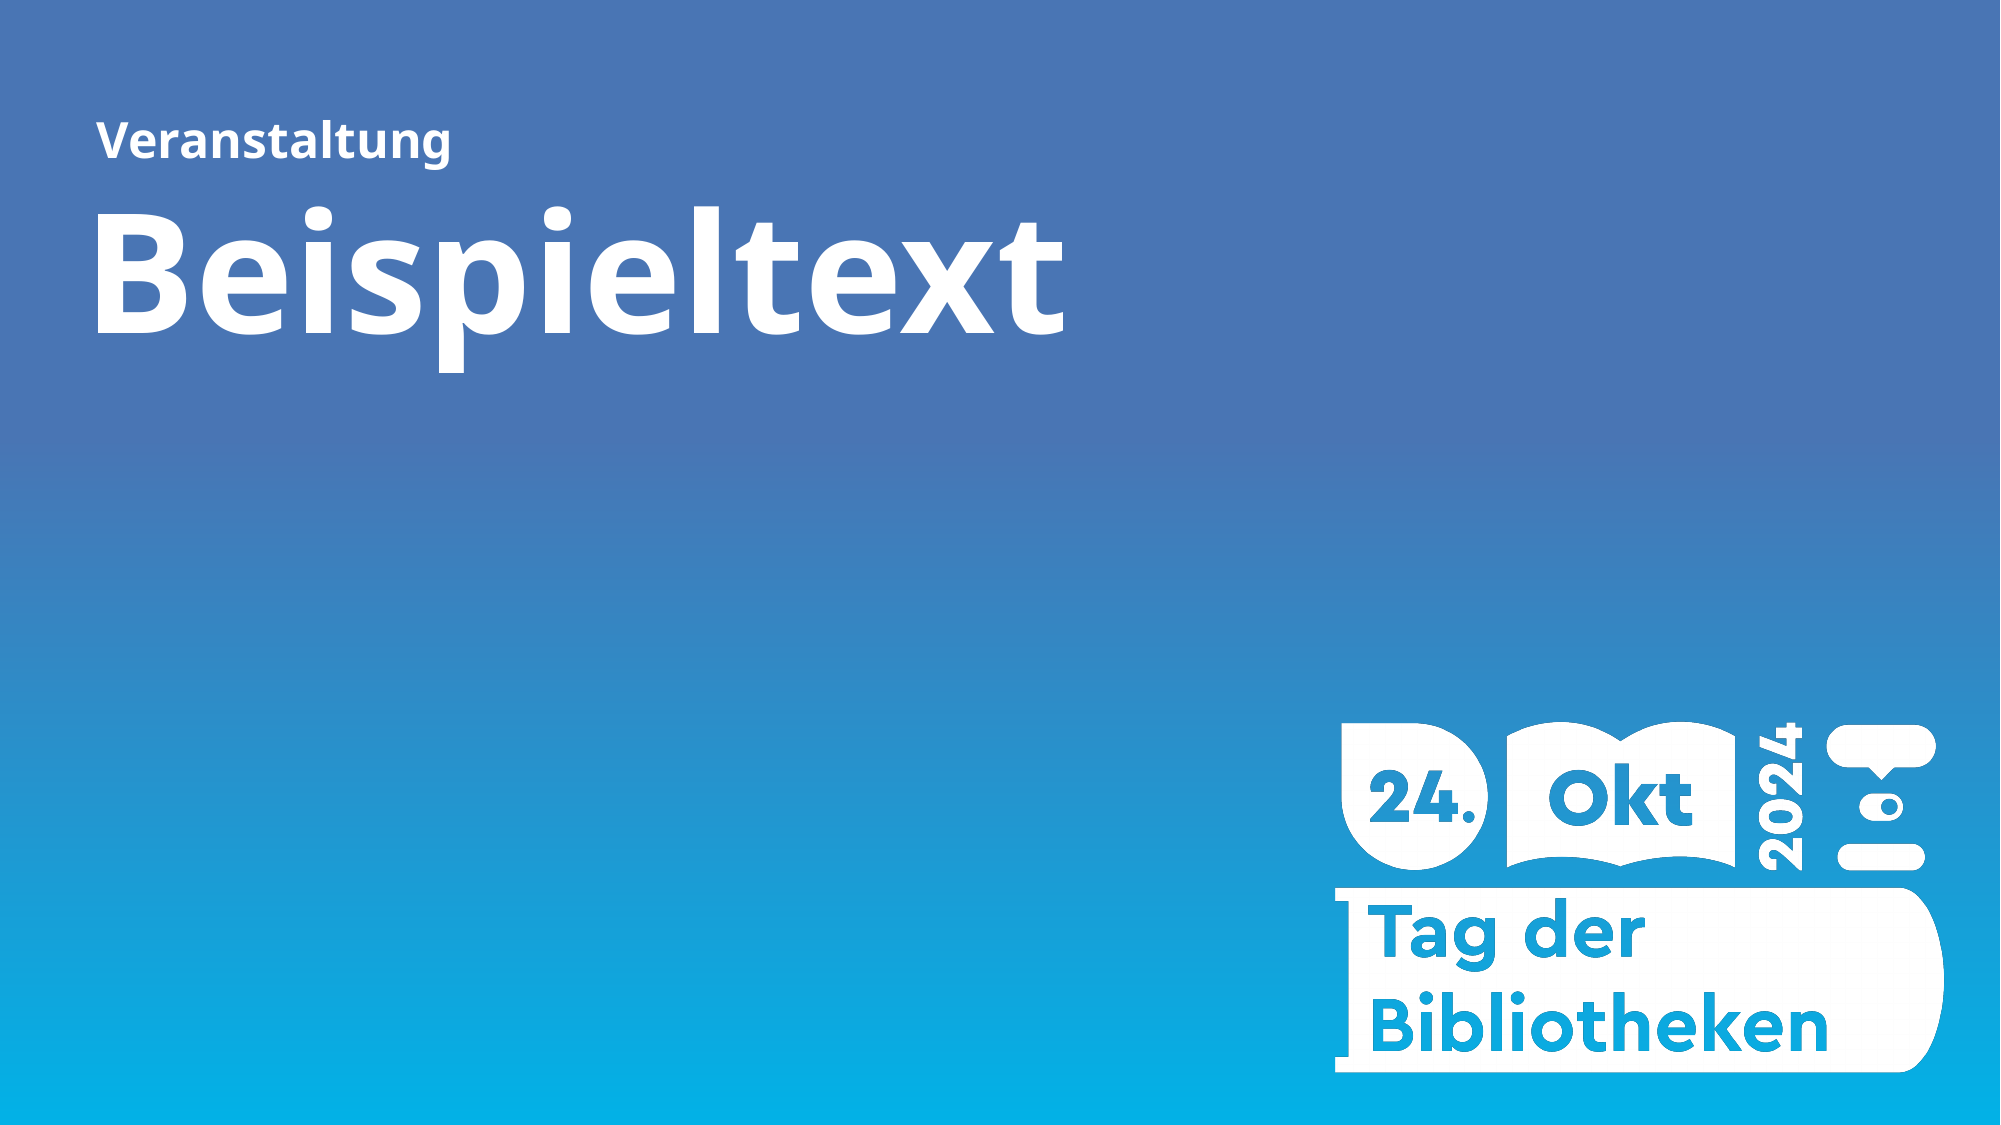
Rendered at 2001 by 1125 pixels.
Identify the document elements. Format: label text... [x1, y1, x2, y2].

text_box Beispieltext [68, 159, 1192, 375]
picture [1322, 714, 1957, 1072]
text_box Veranstaltung [82, 100, 1206, 176]
